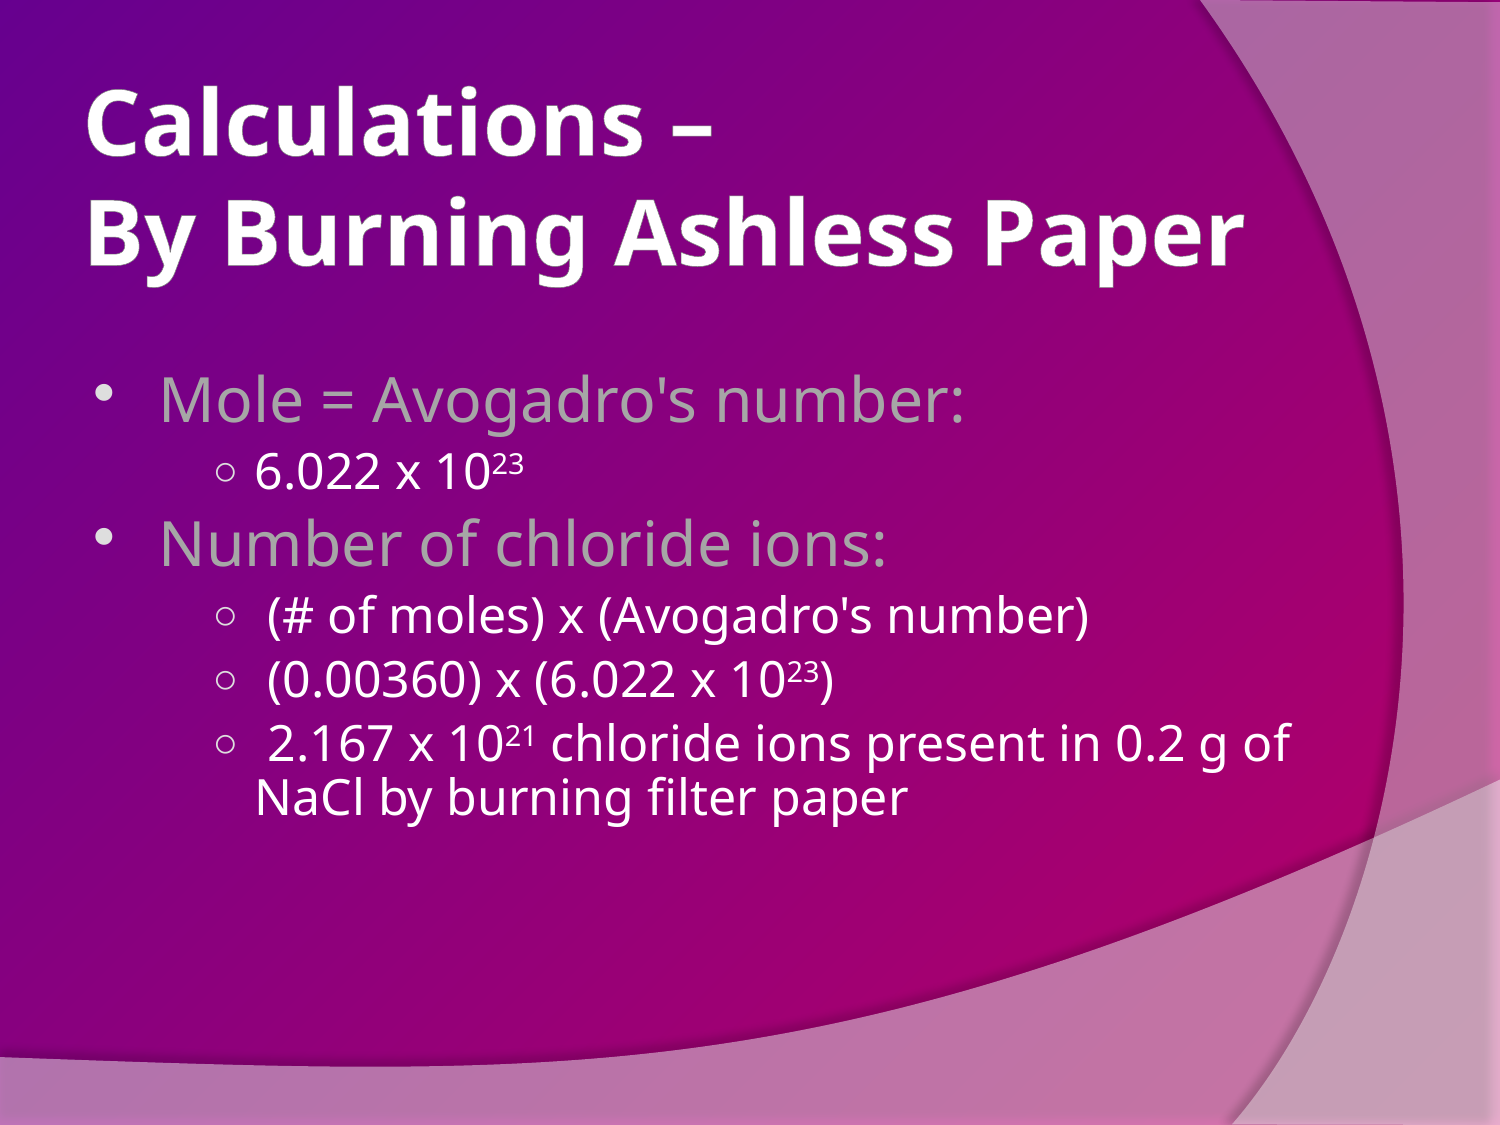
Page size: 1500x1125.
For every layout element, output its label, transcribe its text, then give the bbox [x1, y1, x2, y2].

list Mole = Avogadro's number: 6.022 x 1023 Number of chloride ions: (# of moles) x (Avogadro's number) (0.00360) x (6.022 x 1023) 2.167 x 1021 chloride ions present in 0.2 g of NaCl by burning filter paper [75, 361, 1425, 1005]
text_box Calculations – By Burning Ashless Paper [74, 45, 1353, 303]
